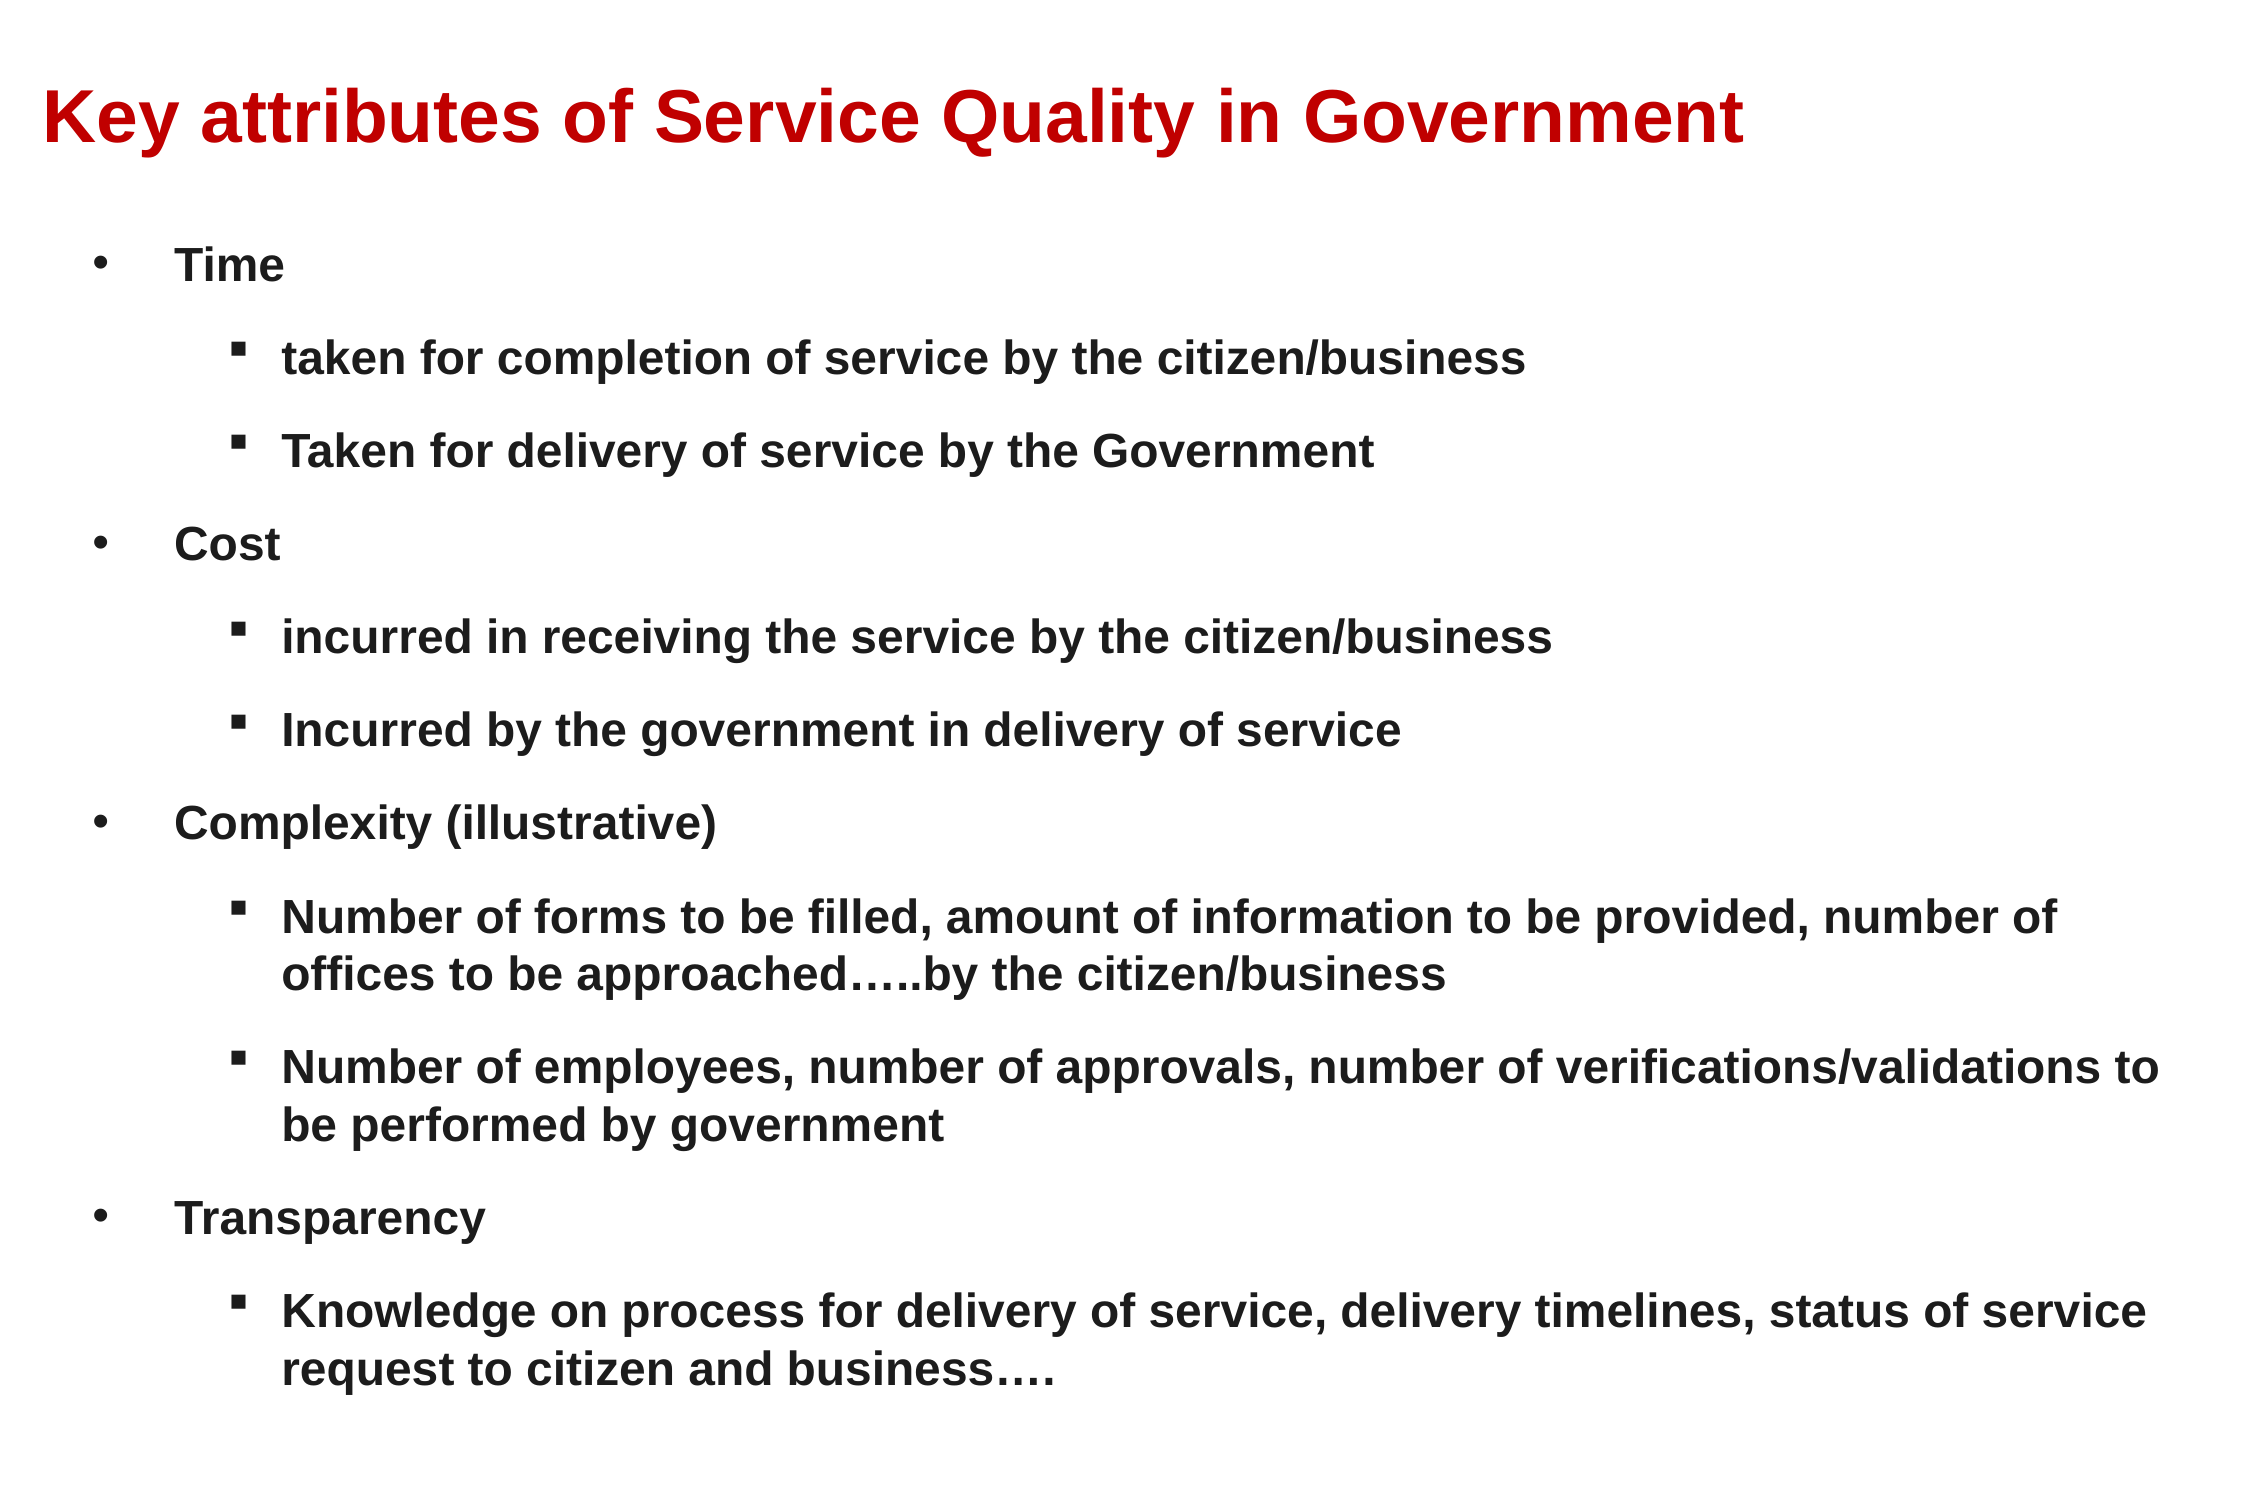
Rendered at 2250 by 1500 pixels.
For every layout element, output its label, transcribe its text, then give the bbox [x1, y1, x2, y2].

list Time taken for completion of service by the citizen/business Taken for delivery of service by the Government Cost incurred in receiving the service by the citizen/business Incurred by the government in delivery of service Complexity (illustrative) Number of forms to be filled, amount of information to be provided, number of offices to be approached…..by the citizen/business Number of employees, number of approvals, number of verifications/validations to be performed by government Transparency Knowledge on process for delivery of service, delivery timelines, status of service request to citizen and business…. [92, 233, 2214, 1500]
title Key attributes of Service Quality in Government [41, 67, 2209, 234]
